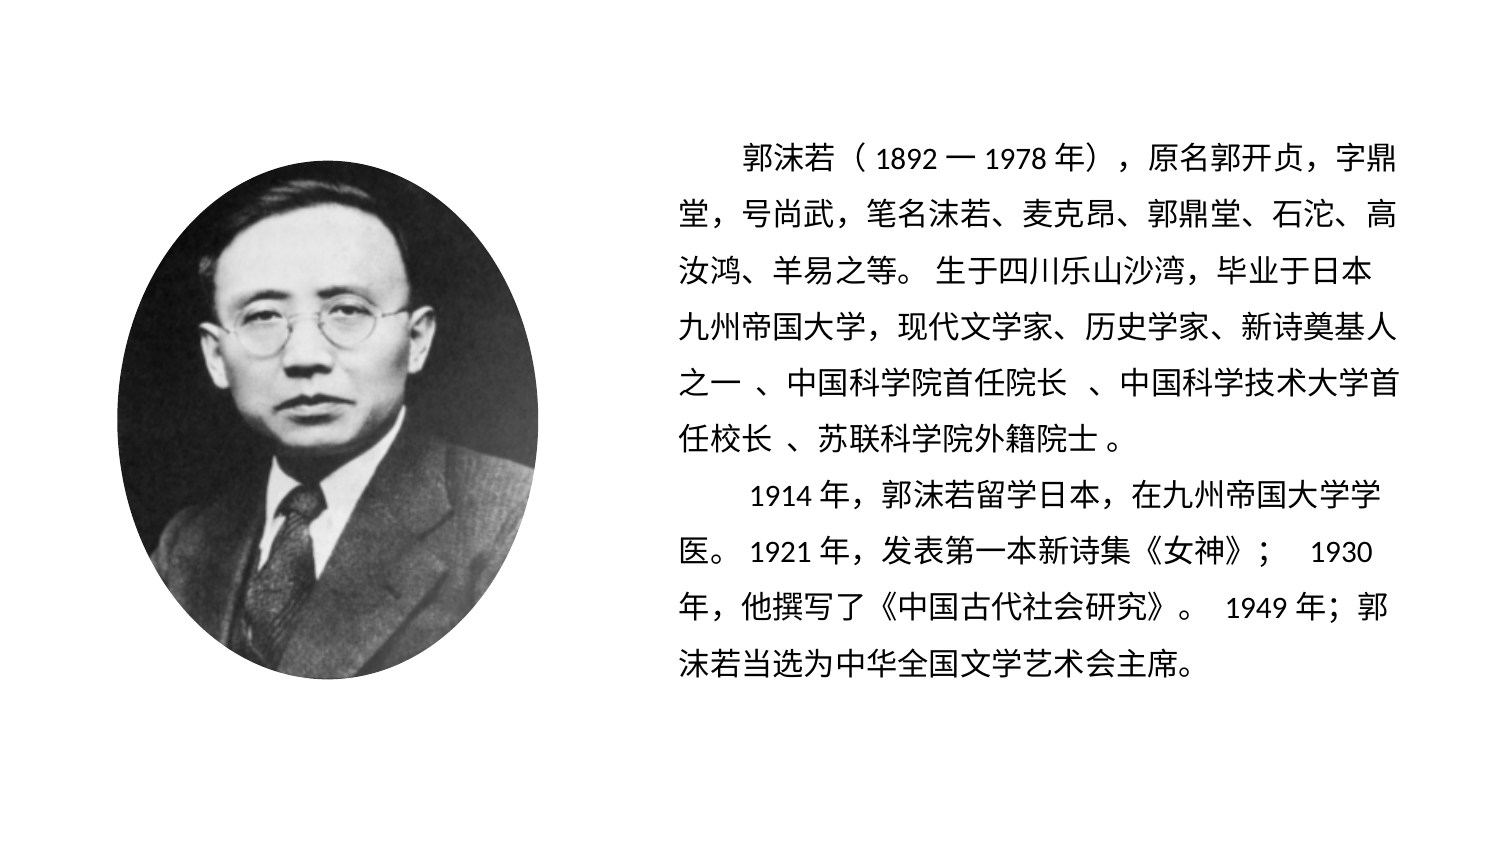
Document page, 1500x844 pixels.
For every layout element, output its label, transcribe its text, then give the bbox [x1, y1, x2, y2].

text_box 郭沫若（1892一1978年），原名郭开贞，字鼎堂，号尚武，笔名沫若、麦克昂、郭鼎堂、石沱、高汝鸿、羊易之等。 生于四川乐山沙湾，毕业于日本九州帝国大学，现代文学家、历史学家、新诗奠基人之一 、中国科学院首任院长 、中国科学技术大学首任校长 、苏联科学院外籍院士 。 1914年，郭沫若留学日本，在九州帝国大学学医。1921年，发表第一本新诗集《女神》； 1930年，他撰写了《中国古代社会研究》。 1949年；郭沫若当选为中华全国文学艺术会主席。 [667, 114, 1415, 687]
picture [117, 160, 539, 680]
